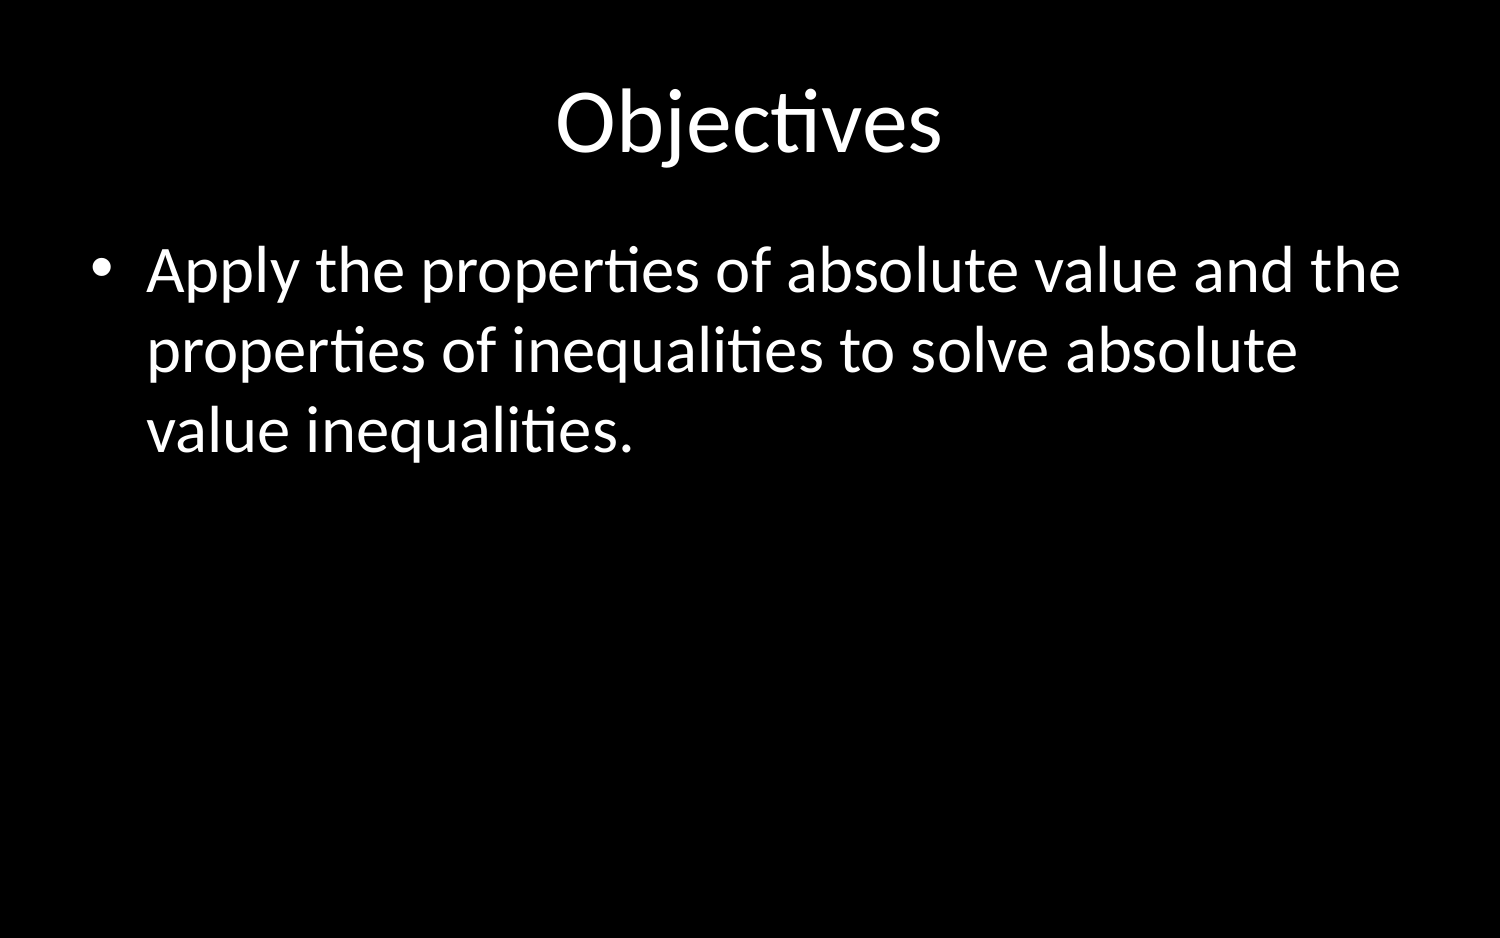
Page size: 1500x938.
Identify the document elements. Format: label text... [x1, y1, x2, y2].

list Apply the properties of absolute value and the properties of inequalities to solve absolute value inequalities. [75, 218, 1425, 838]
title Objectives [75, 37, 1425, 194]
